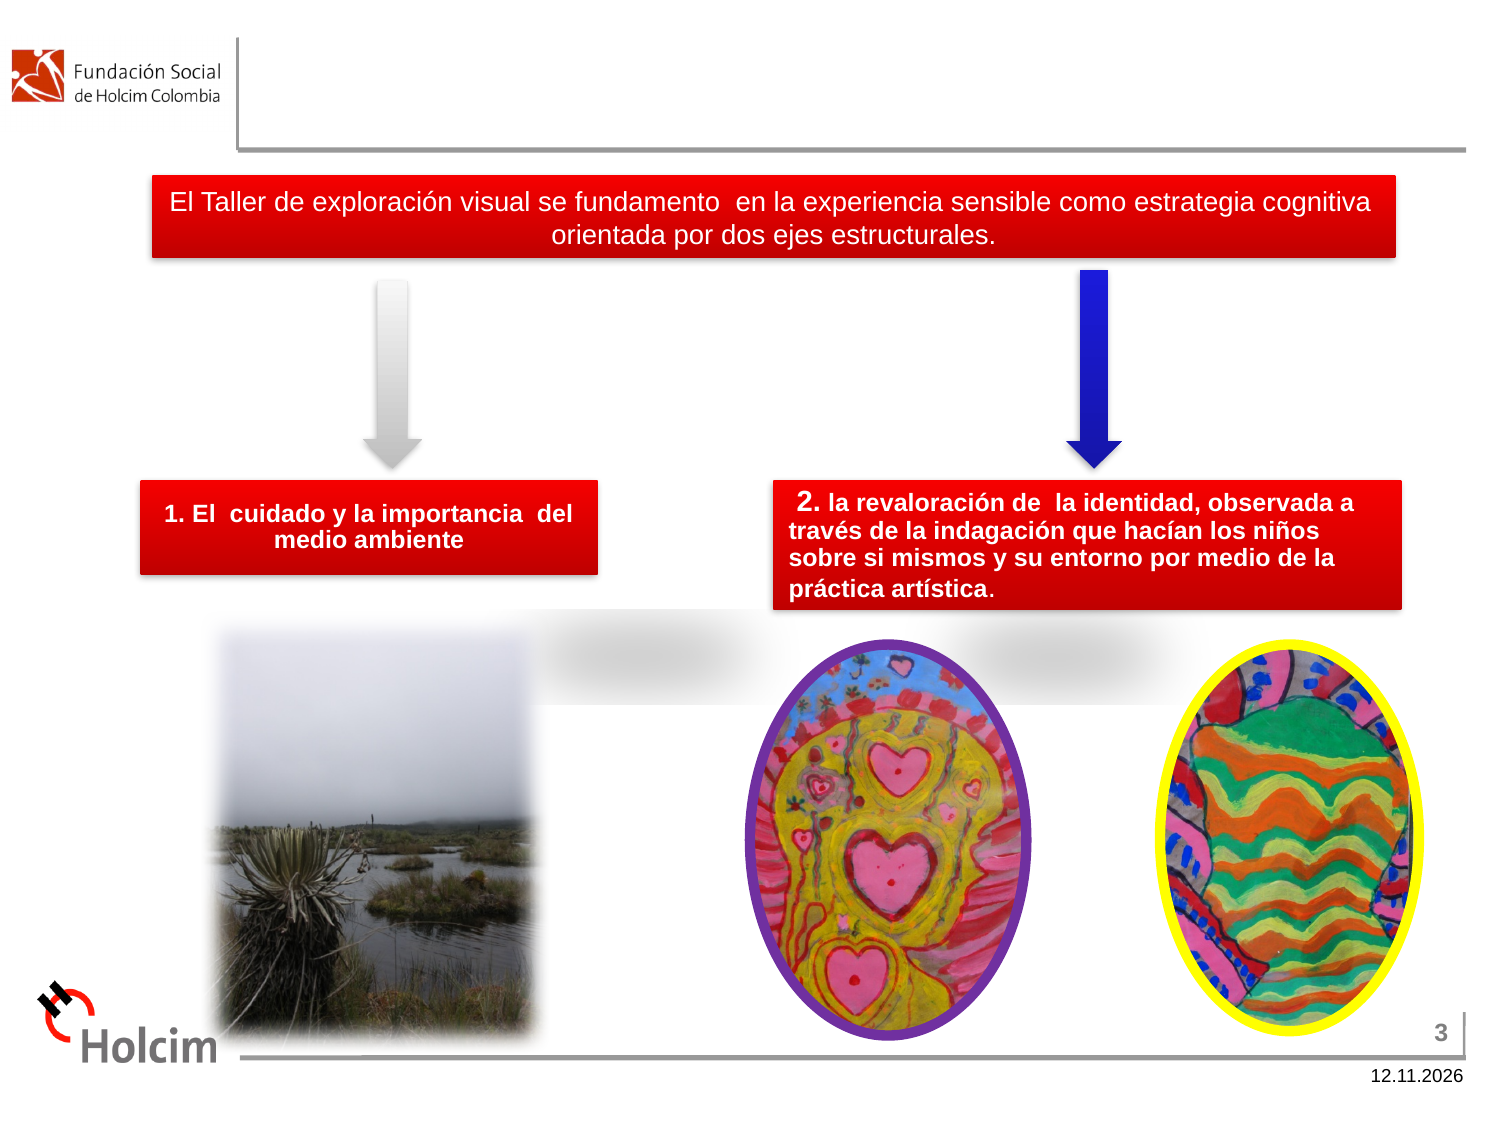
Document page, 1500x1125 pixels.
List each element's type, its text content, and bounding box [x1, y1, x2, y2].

picture [0, 35, 235, 132]
text_box 1. El cuidado y la importancia del medio ambiente [140, 480, 598, 575]
text_box 2. la revaloración de la identidad, observada a través de la indagación que hacían los niños sobre si mismos y su entorno por medio de la práctica artística. [773, 480, 1402, 610]
text_box El Taller de exploración visual se fundamento en la experiencia sensible como estrategia cognitiva orientada por dos ejes estructurales. [152, 175, 1396, 258]
picture [749, 644, 1027, 1036]
text_box [363, 281, 422, 469]
picture [1159, 644, 1420, 1032]
text_box [1066, 269, 1122, 469]
picture [37, 609, 551, 1063]
